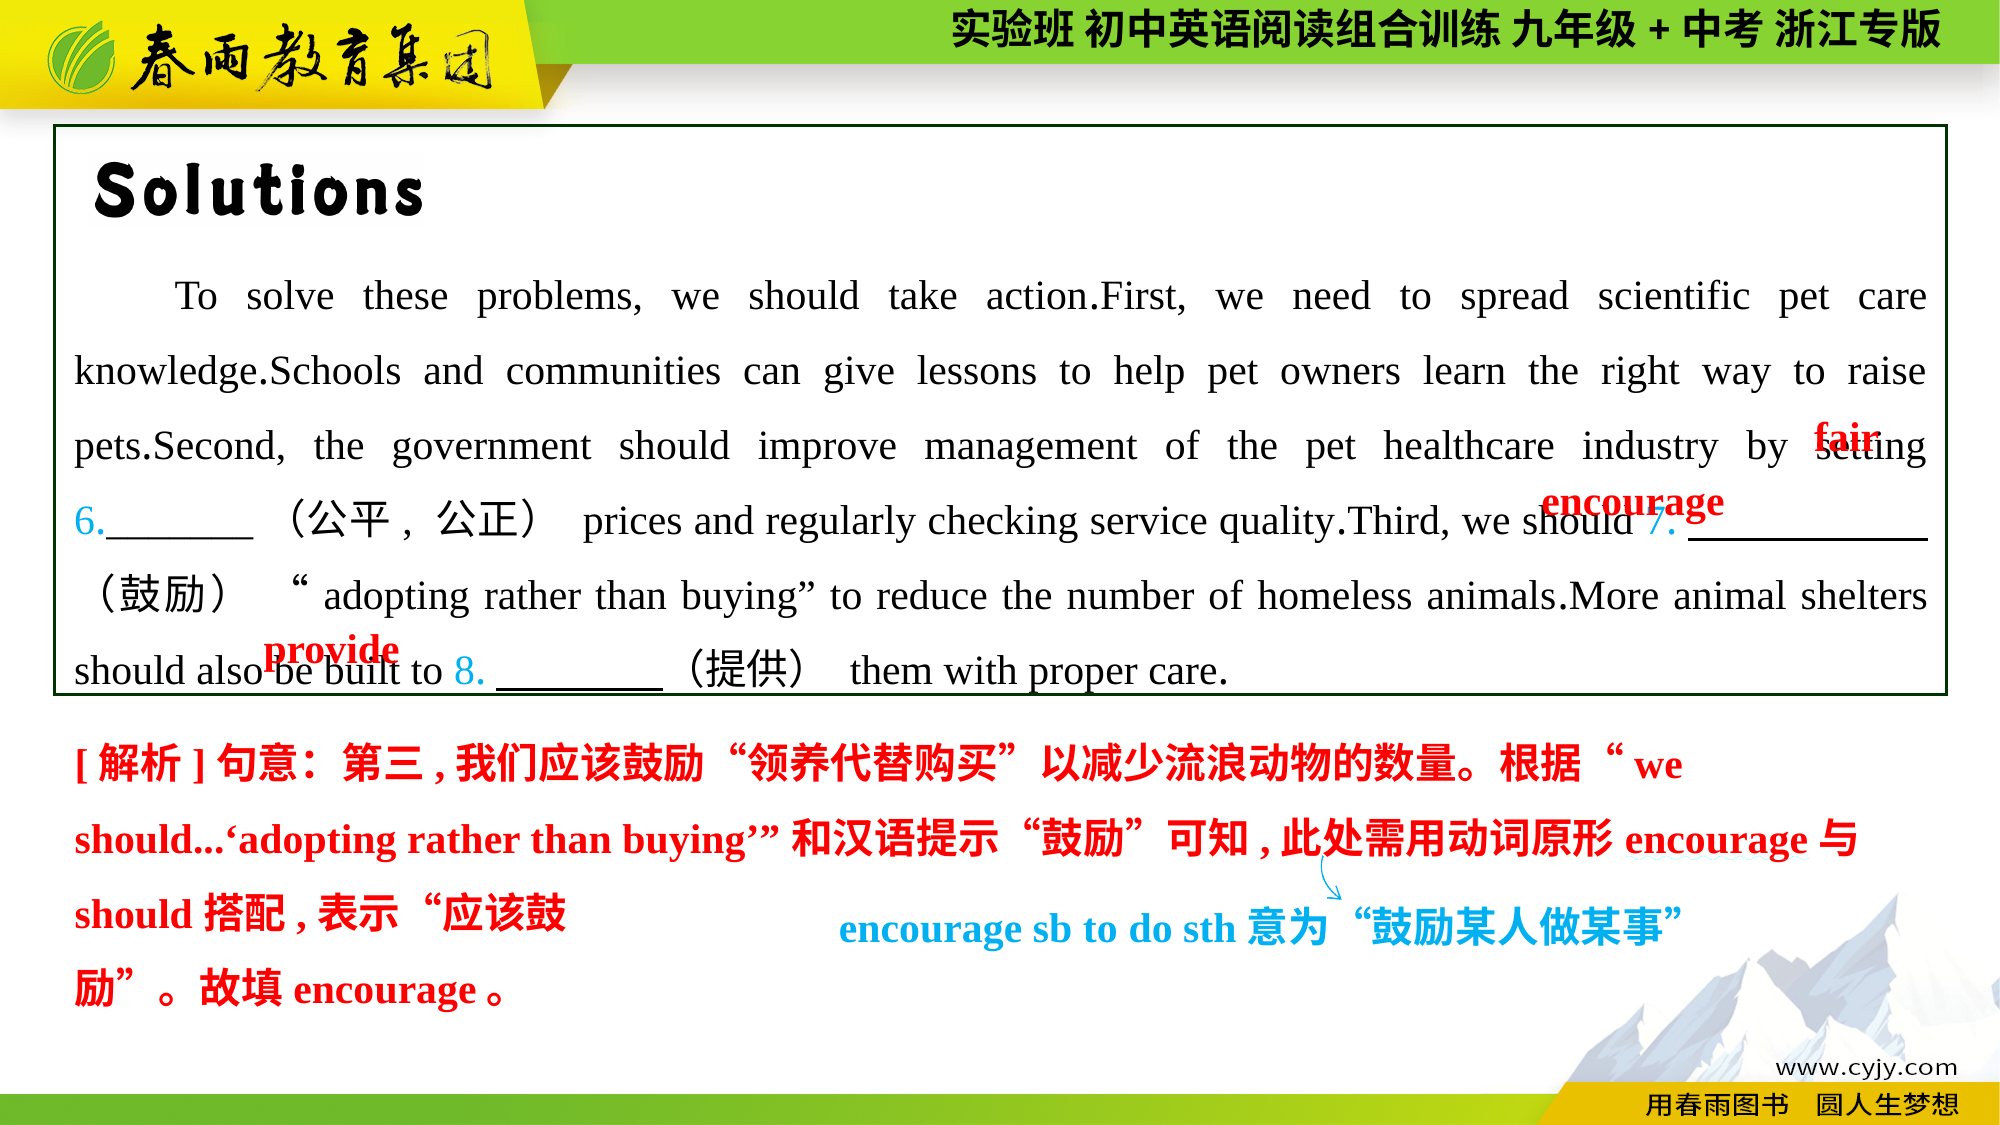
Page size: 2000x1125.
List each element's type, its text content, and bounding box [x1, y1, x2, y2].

text_box [解析]句意：第三,我们应该鼓励“领养代替购买”以减少流浪动物的数量。根据“we should...‘adopting rather than buying’”和汉语提示“鼓励”可知,此处需用动词原形encourage与should搭配,表示“应该鼓 励”。故填encourage。 [59, 704, 1944, 1095]
picture [0, 0, 2000, 1125]
text_box provide [248, 614, 415, 680]
text_box encourage sb to do sth意为“鼓励某人做某事” [772, 893, 1721, 958]
text_box encourage [1526, 466, 1740, 532]
list To solve these problems, we should take action.First, we need to spread scientific pet care knowledge.Schools and communities can give lessons to help pet owners learn the right way to raise pets.Second, the government should improve management of the pet healthcare industry by setting 6._______（公平, 公正） prices and regularly checking service quality.Third, we should 7. （鼓励） “adopting rather than buying” to reduce the number of homeless animals.More animal shelters should also be built to 8. （提供） them with proper care. [59, 695, 1944, 704]
text_box [54, 125, 1947, 695]
text_box fair [1799, 402, 1895, 468]
